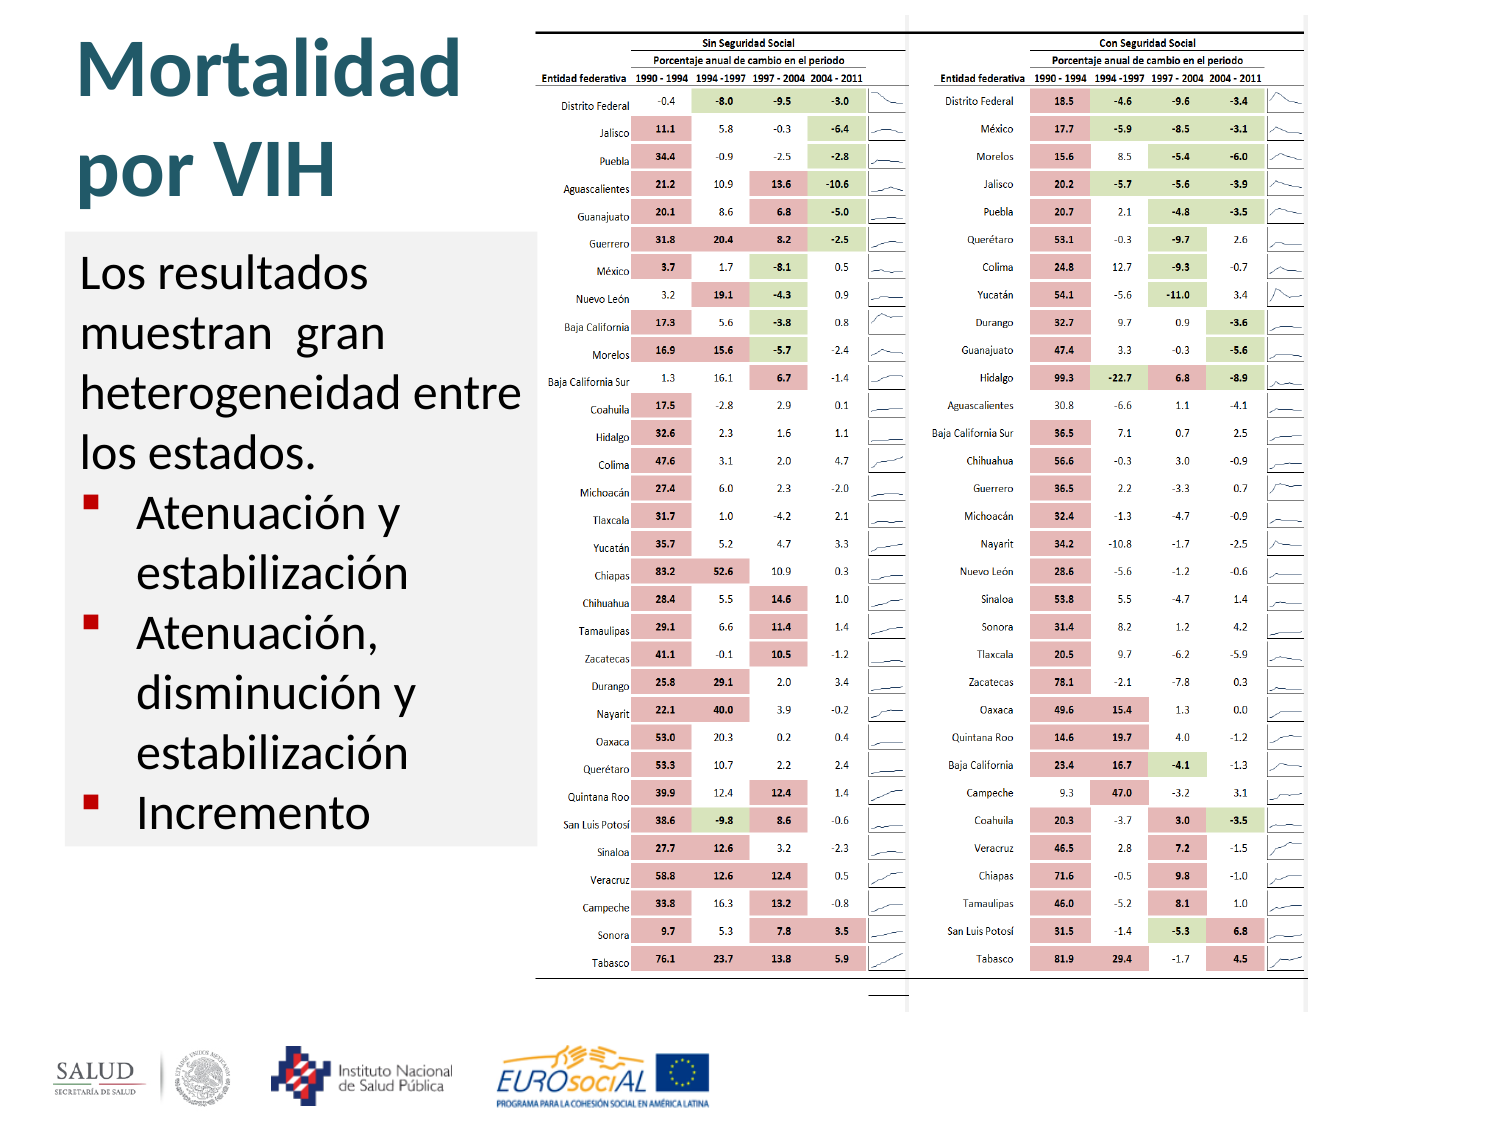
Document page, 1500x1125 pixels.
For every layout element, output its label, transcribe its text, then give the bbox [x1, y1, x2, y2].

picture [53, 1041, 231, 1112]
picture [271, 1046, 452, 1106]
picture [490, 1037, 715, 1116]
text_box Los resultados muestran gran heterogeneidad entre los estados. Atenuación y estabilización Atenuación, disminución y estabilización Incremento [64, 231, 490, 847]
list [495, 14, 1371, 1012]
title Mortalidad por VIH [60, 19, 490, 207]
